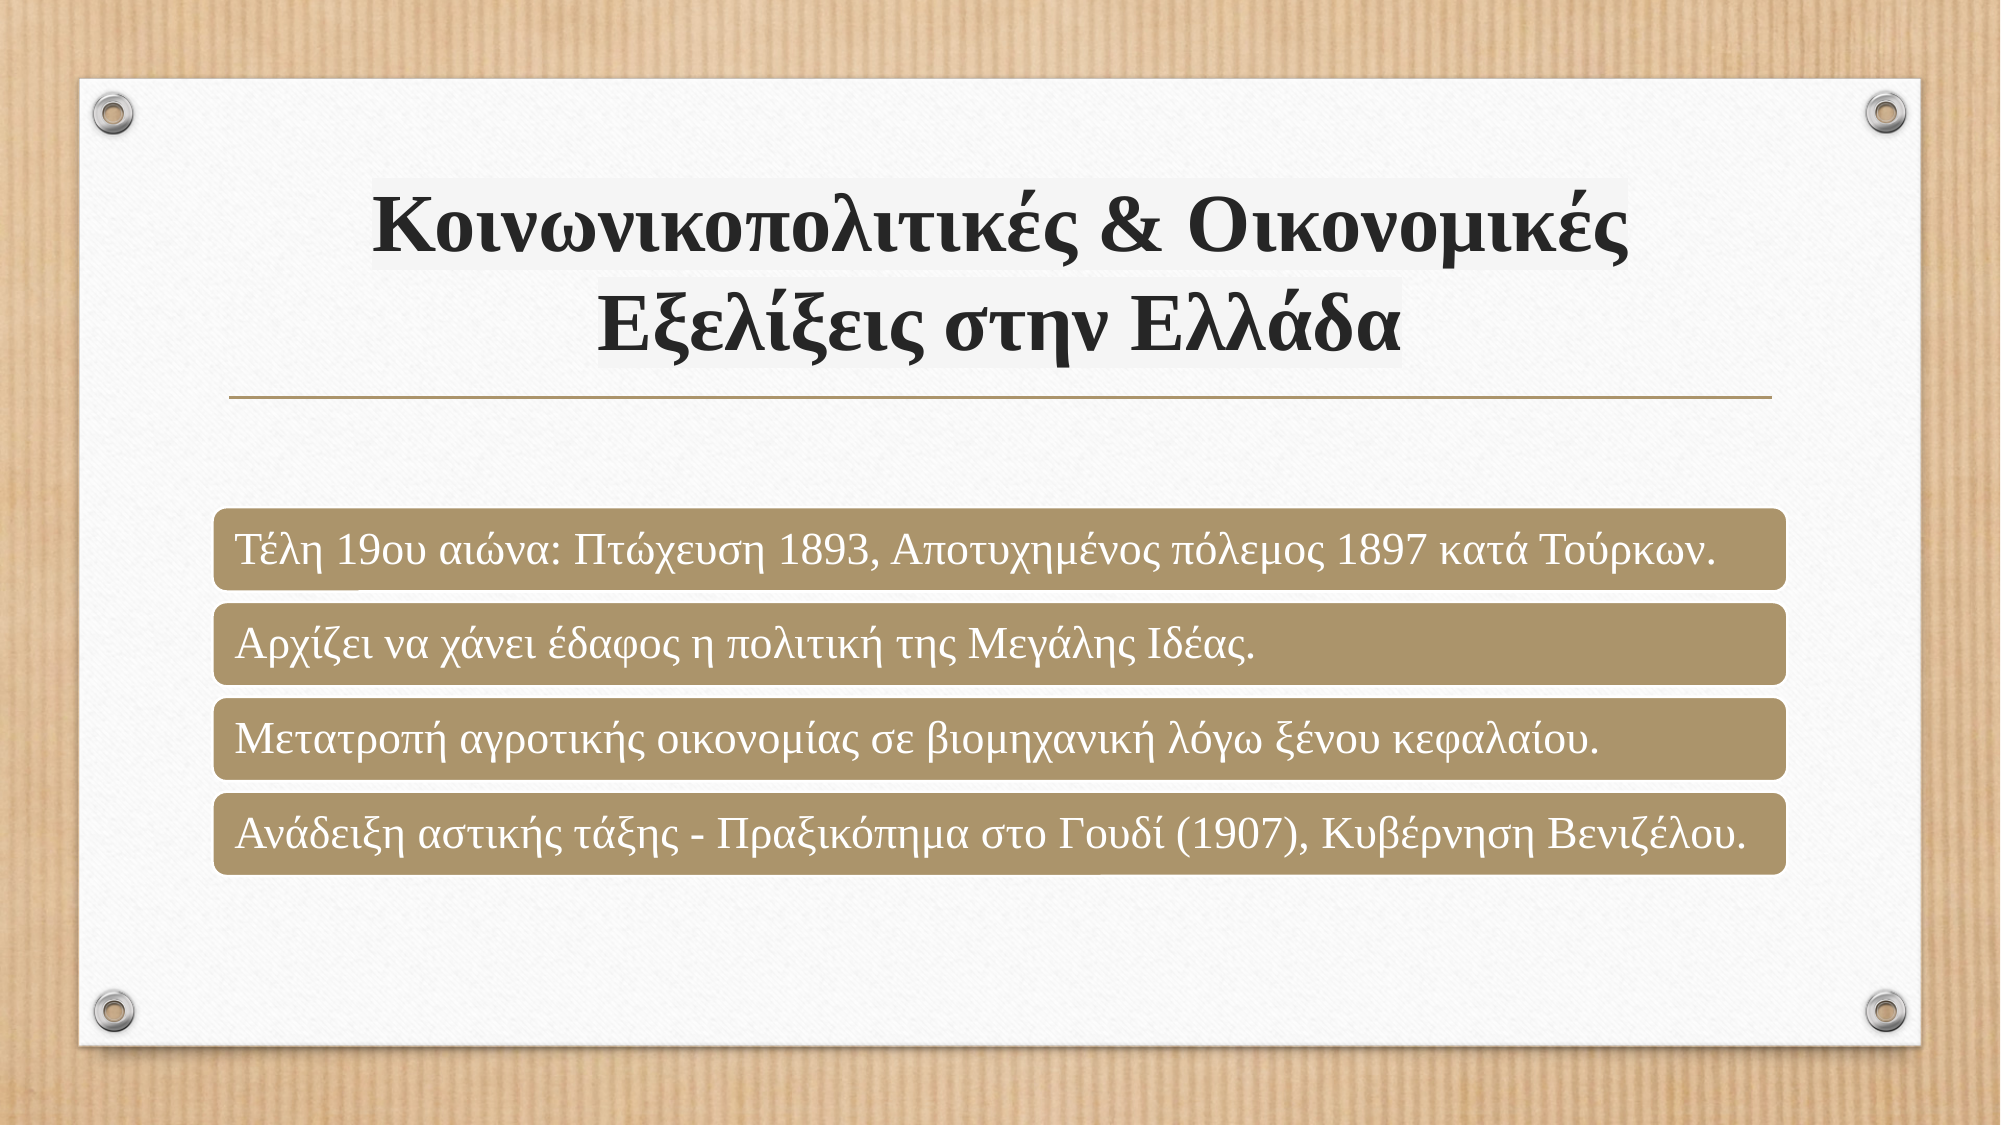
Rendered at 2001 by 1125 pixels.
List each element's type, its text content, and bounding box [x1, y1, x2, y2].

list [212, 419, 1788, 964]
title Κοινωνικοπολιτικές & Οικονομικές Εξελίξεις στην Ελλάδα​ [212, 161, 1788, 375]
picture [0, 0, 2001, 1125]
